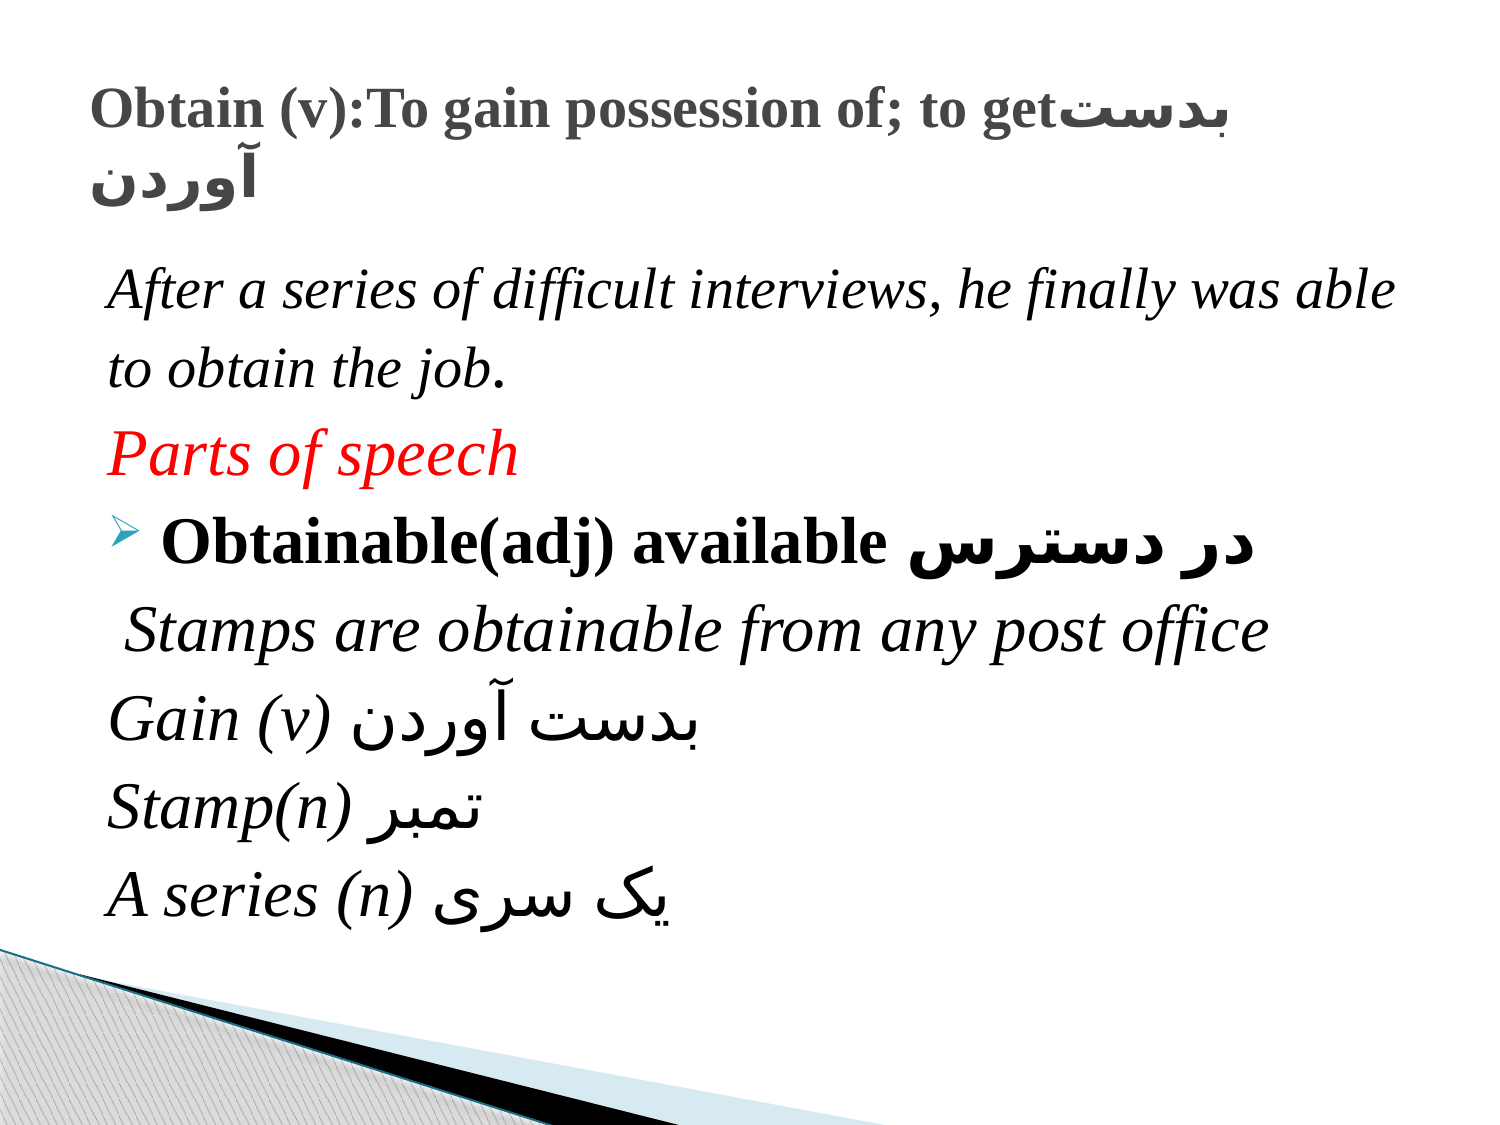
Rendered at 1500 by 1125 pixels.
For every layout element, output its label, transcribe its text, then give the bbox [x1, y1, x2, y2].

list After a series of difficult interviews, he finally was able to obtain the job. Parts of speech Obtainable(adj) available در دسترس Stamps are obtainable from any post office Gain (v) بدست آوردن Stamp(n) تمبر A series (n) یک سری [75, 243, 1425, 986]
title Obtain (v):To gain possession of; to getبدست آوردن [75, 45, 1425, 233]
